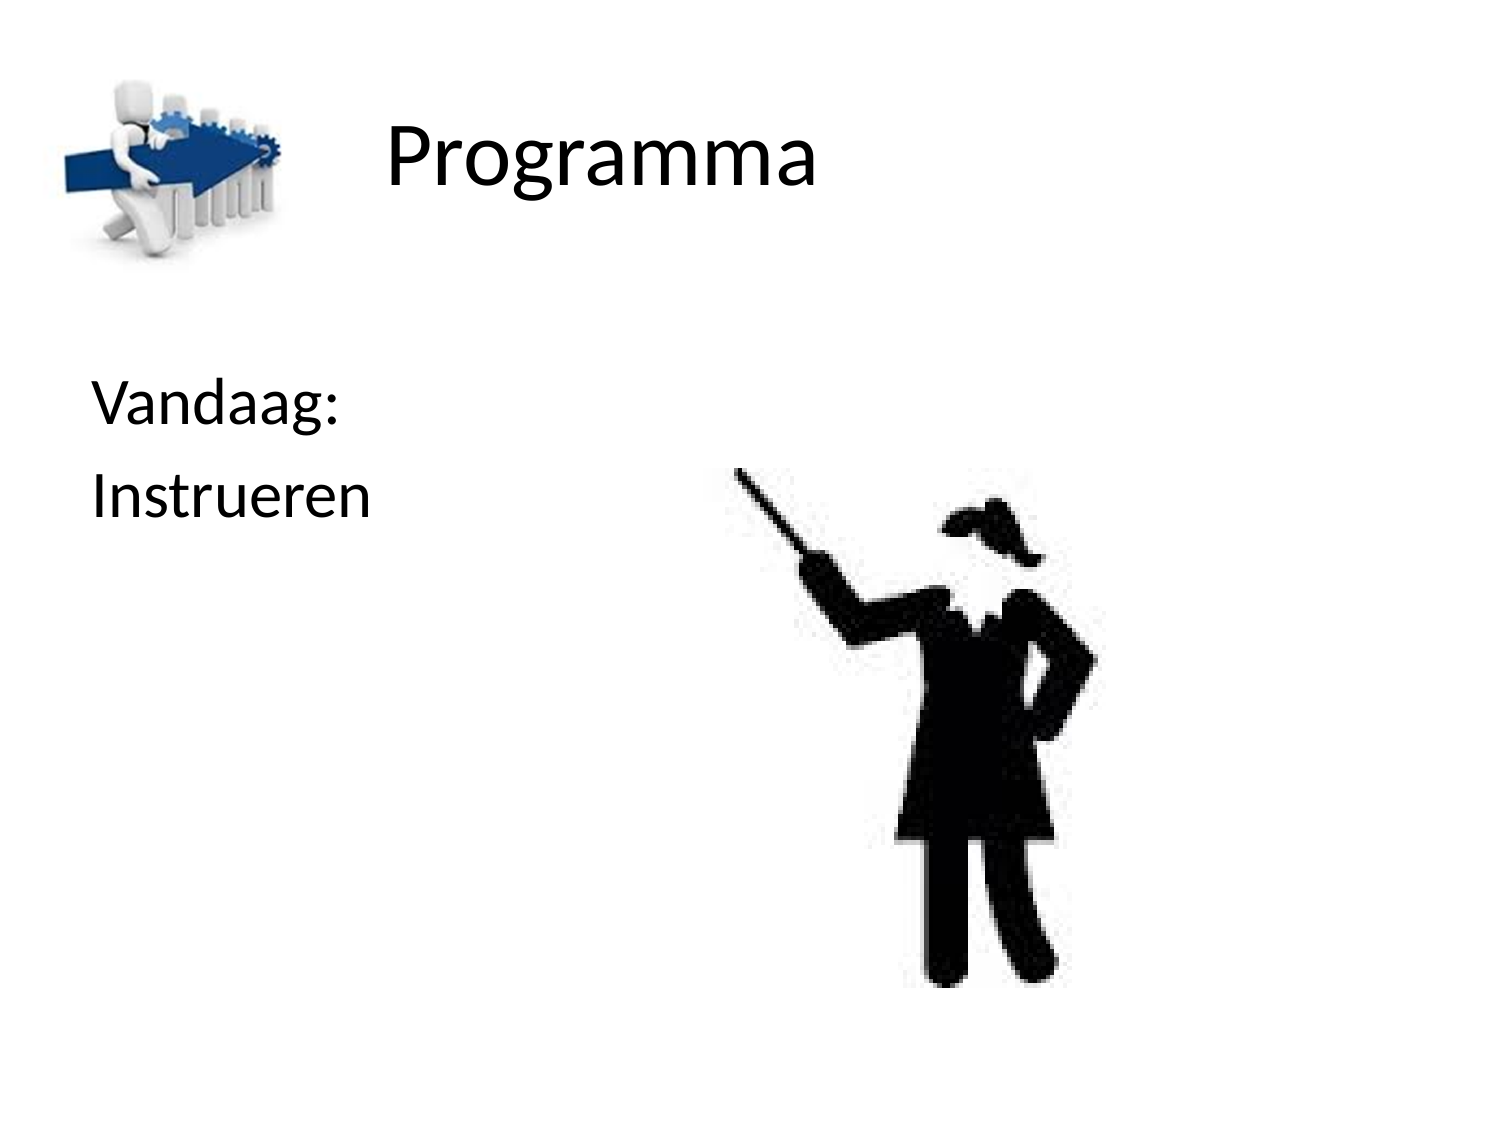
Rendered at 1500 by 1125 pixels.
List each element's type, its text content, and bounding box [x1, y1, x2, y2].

picture [17, 66, 327, 281]
picture [655, 468, 1176, 988]
title Programma [289, 54, 916, 244]
list Vandaag: Instrueren [76, 349, 1425, 1005]
